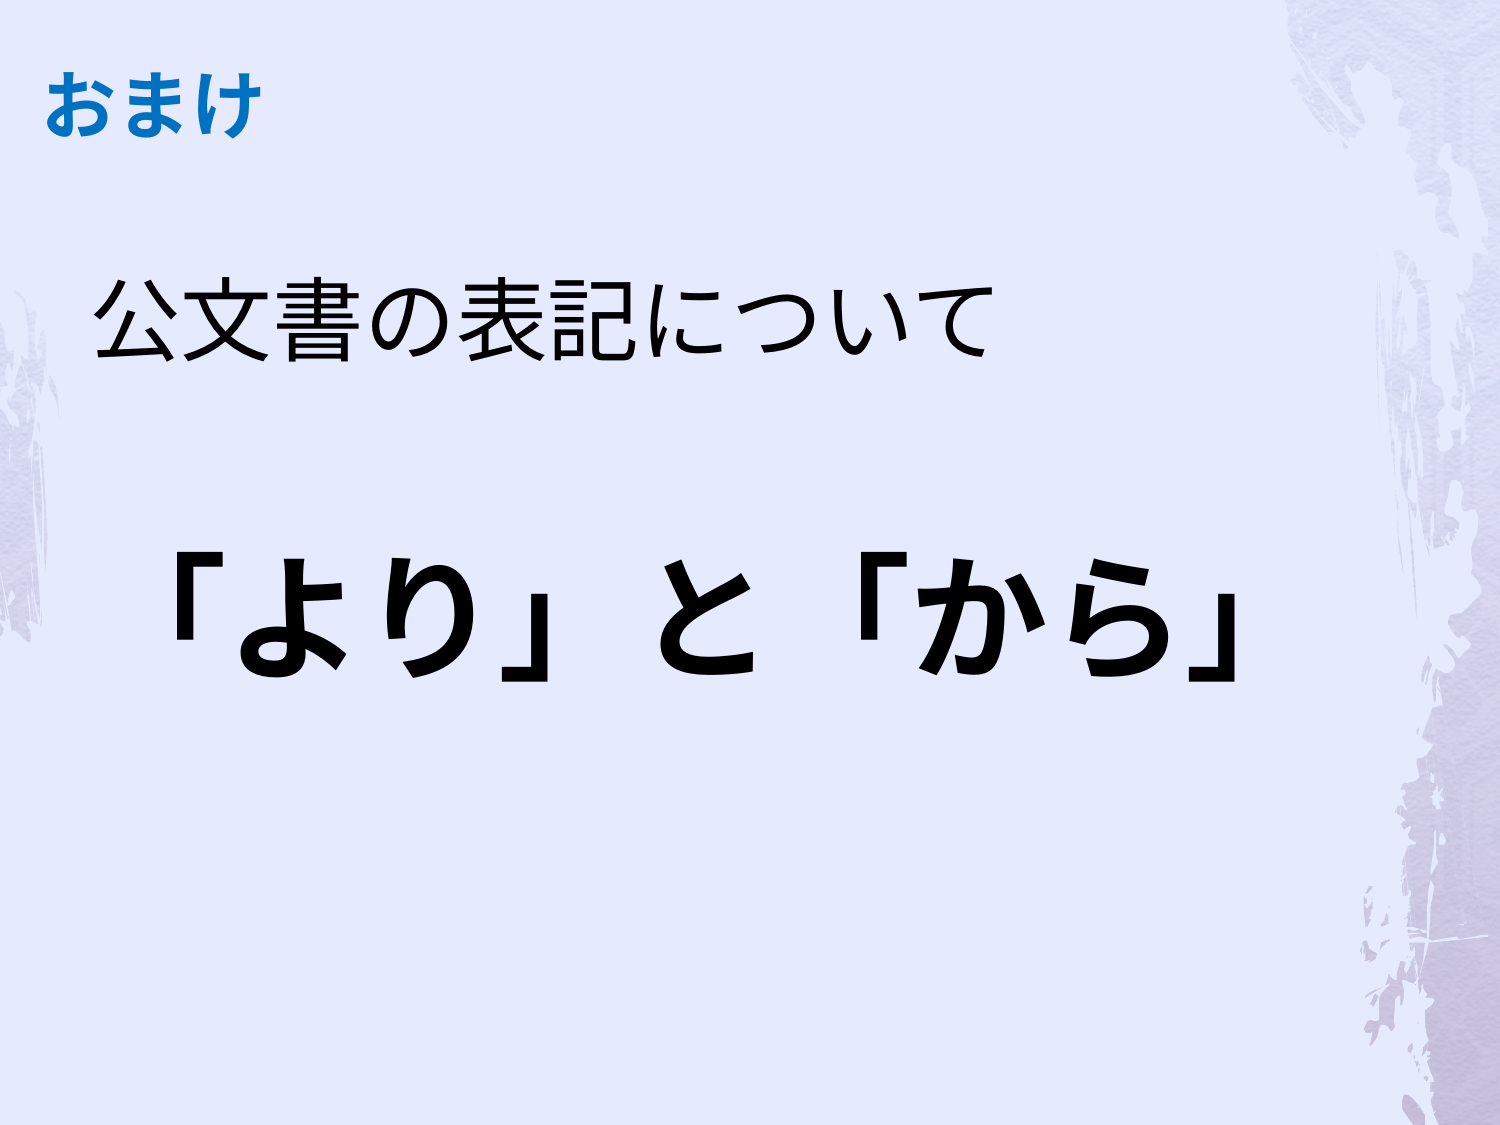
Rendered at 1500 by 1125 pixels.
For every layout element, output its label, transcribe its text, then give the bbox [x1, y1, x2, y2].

text_box 公文書の表記について 「より」と「から」 [74, 255, 1447, 705]
text_box おまけ [41, 45, 1392, 149]
